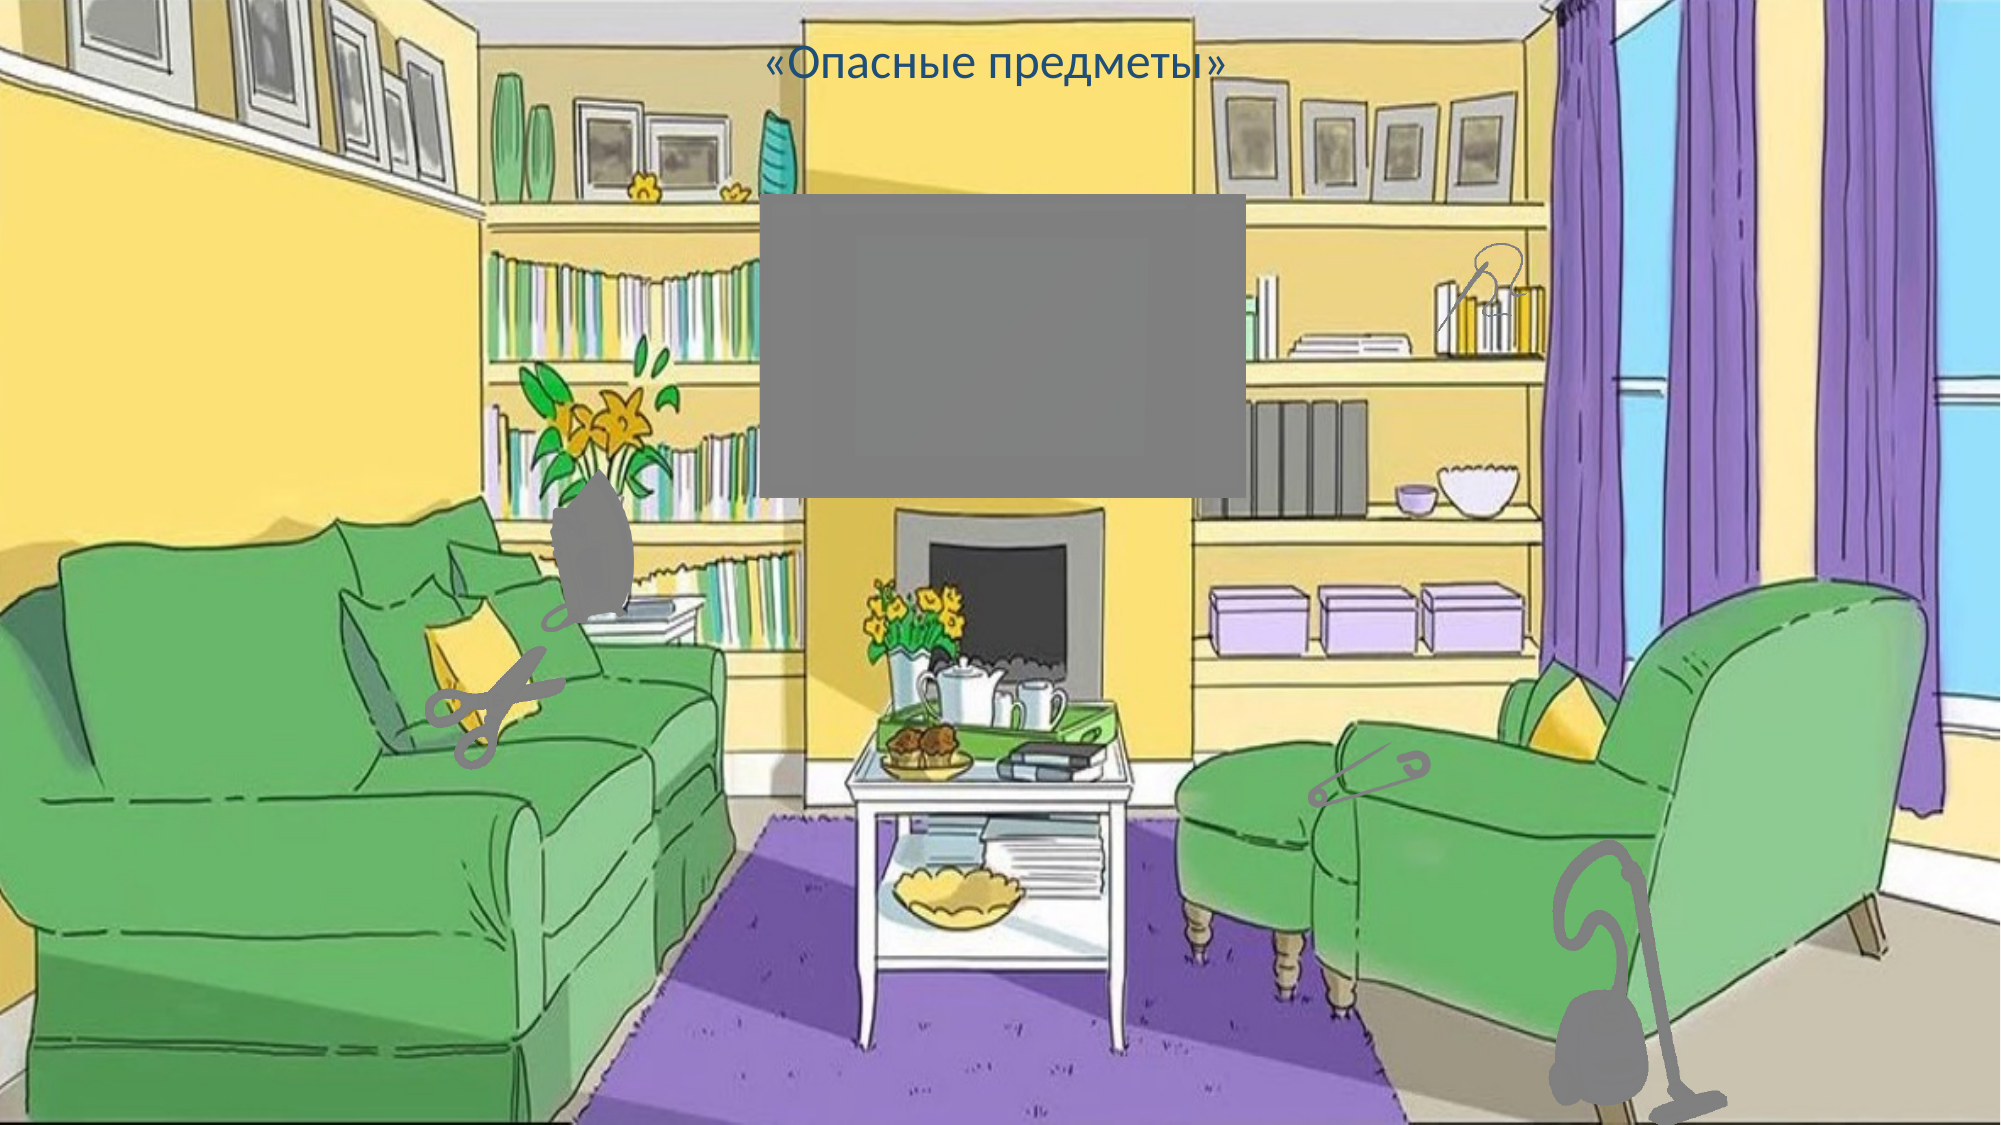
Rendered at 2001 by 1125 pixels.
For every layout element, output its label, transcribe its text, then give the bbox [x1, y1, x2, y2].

text_box «Опасные предметы» [747, 20, 1271, 96]
picture [0, 0, 2001, 1125]
